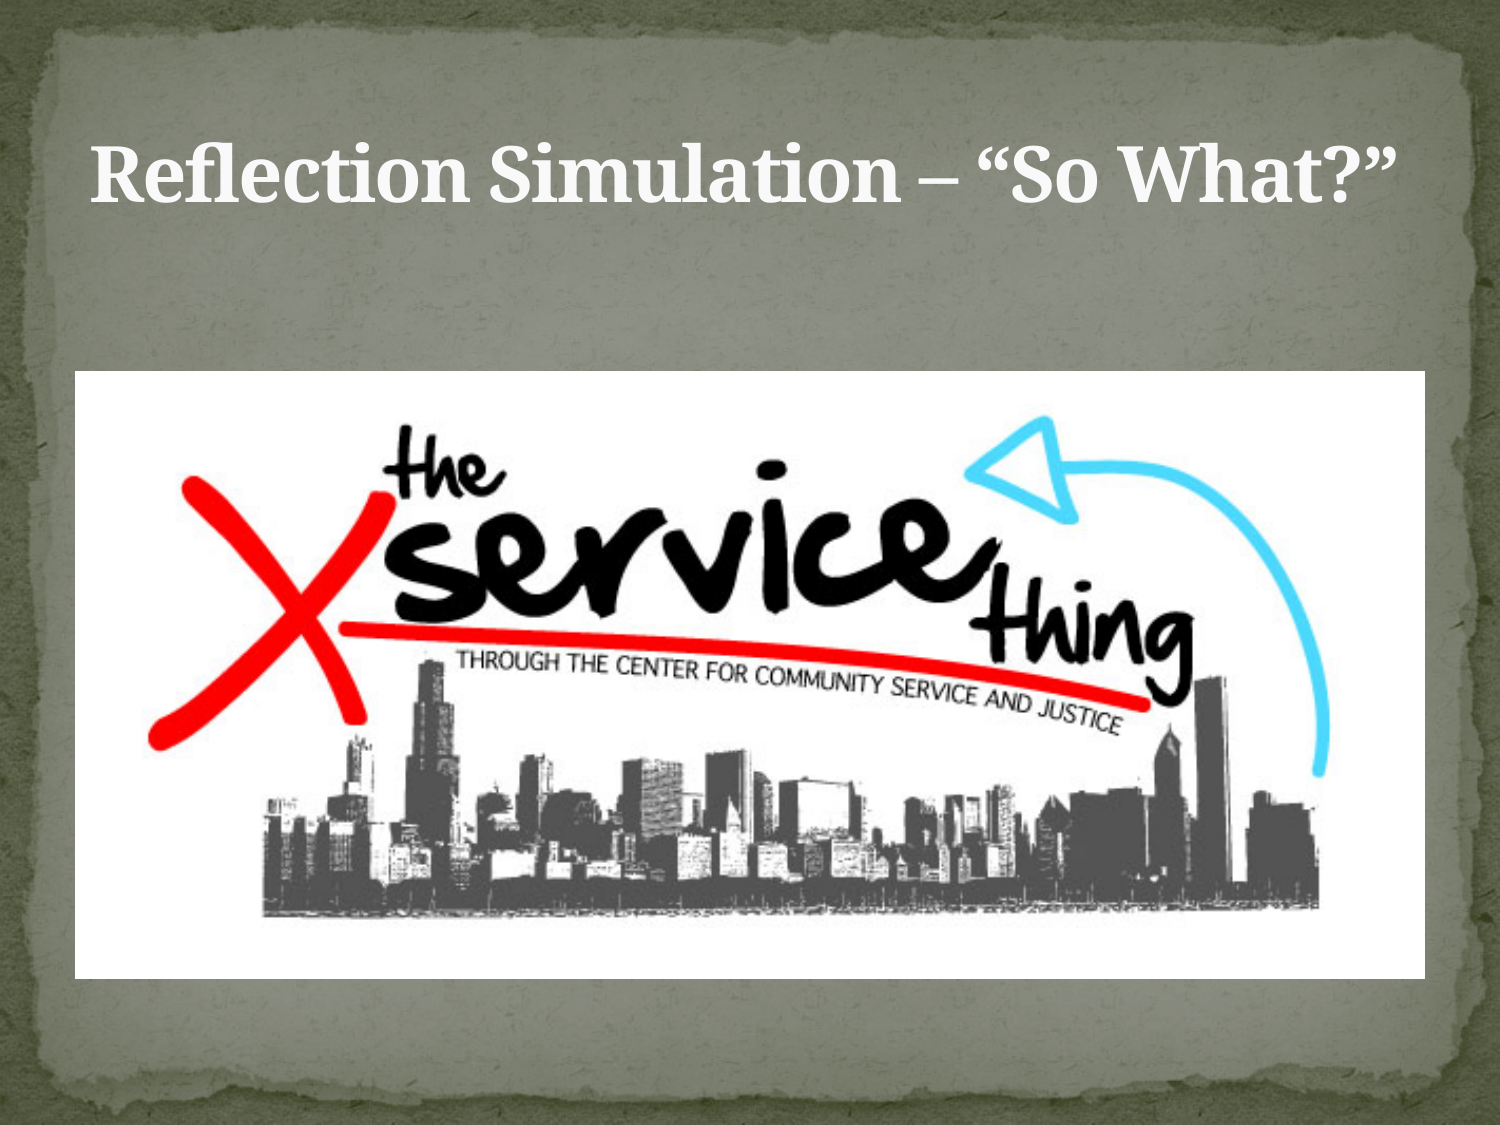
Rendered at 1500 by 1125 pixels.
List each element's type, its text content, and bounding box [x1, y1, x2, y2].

title Reflection Simulation – “So What?” [74, 24, 1425, 225]
picture [75, 338, 1425, 1012]
